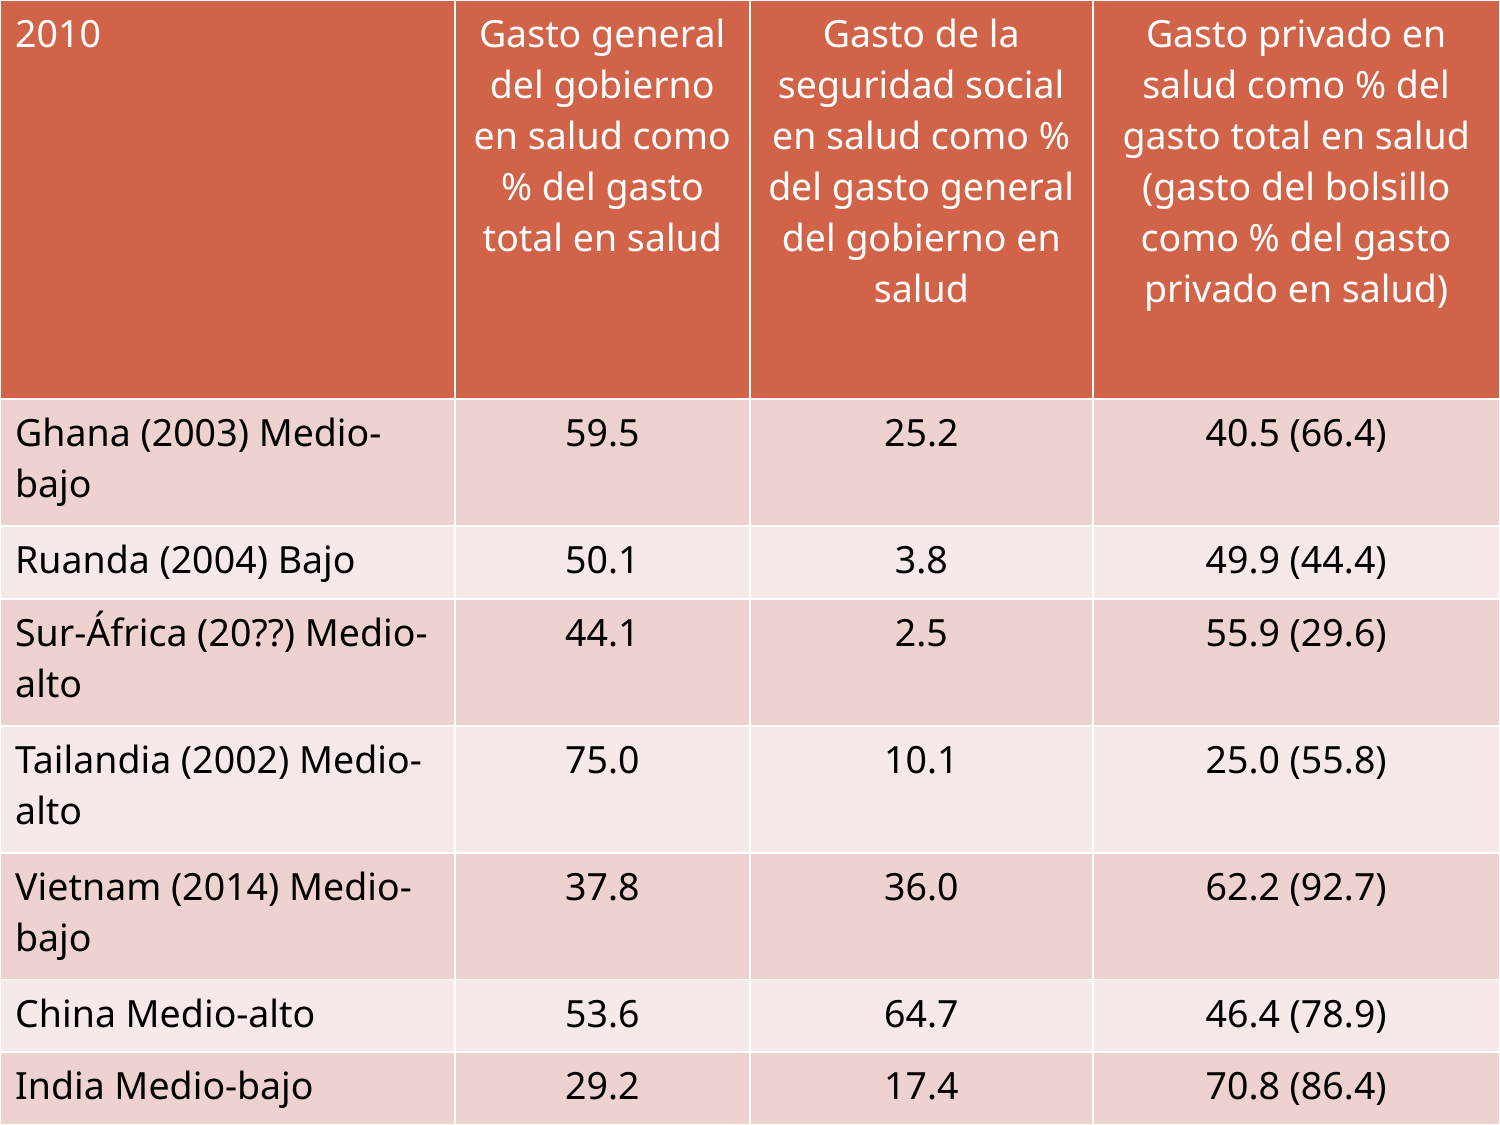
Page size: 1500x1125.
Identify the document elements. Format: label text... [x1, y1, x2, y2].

table_cell 62.2 (92.7) [1094, 854, 1499, 979]
table_cell 17.4 [751, 1053, 1092, 1124]
table_cell 3.8 [751, 527, 1092, 598]
table_cell 49.9 (44.4) [1094, 527, 1499, 598]
table_cell 50.1 [456, 527, 749, 598]
table_cell 44.1 [456, 600, 749, 725]
table_cell 64.7 [751, 980, 1092, 1051]
table_cell 36.0 [751, 854, 1092, 979]
table_cell 10.1 [751, 727, 1092, 852]
table_header 2010 [1, 1, 454, 398]
table_cell 25.0 (55.8) [1094, 727, 1499, 852]
table_cell Ghana (2003) Medio-bajo [1, 400, 454, 525]
table_cell 46.4 (78.9) [1094, 980, 1499, 1051]
table_header Gasto privado en salud como % del gasto total en salud (gasto del bolsillo como % del gasto privado en salud) [1094, 1, 1499, 398]
table_cell China Medio-alto [1, 980, 454, 1051]
table_cell India Medio-bajo [1, 1053, 454, 1124]
table_cell Ruanda (2004) Bajo [1, 527, 454, 598]
table_cell 25.2 [751, 400, 1092, 525]
table_cell 70.8 (86.4) [1094, 1053, 1499, 1124]
table_cell 29.2 [456, 1053, 749, 1124]
table_cell 75.0 [456, 727, 749, 852]
table_cell 2.5 [751, 600, 1092, 725]
table_cell Vietnam (2014) Medio-bajo [1, 854, 454, 979]
table_cell 40.5 (66.4) [1094, 400, 1499, 525]
table_cell 59.5 [456, 400, 749, 525]
table_cell 53.6 [456, 980, 749, 1051]
table_cell Sur-África (20??) Medio-alto [1, 600, 454, 725]
table_cell 37.8 [456, 854, 749, 979]
table_cell 55.9 (29.6) [1094, 600, 1499, 725]
table_header Gasto general del gobierno en salud como % del gasto total en salud [456, 1, 749, 398]
table_cell Tailandia (2002) Medio-alto [1, 727, 454, 852]
table_header Gasto de la seguridad social en salud como % del gasto general del gobierno en salud [751, 1, 1092, 398]
